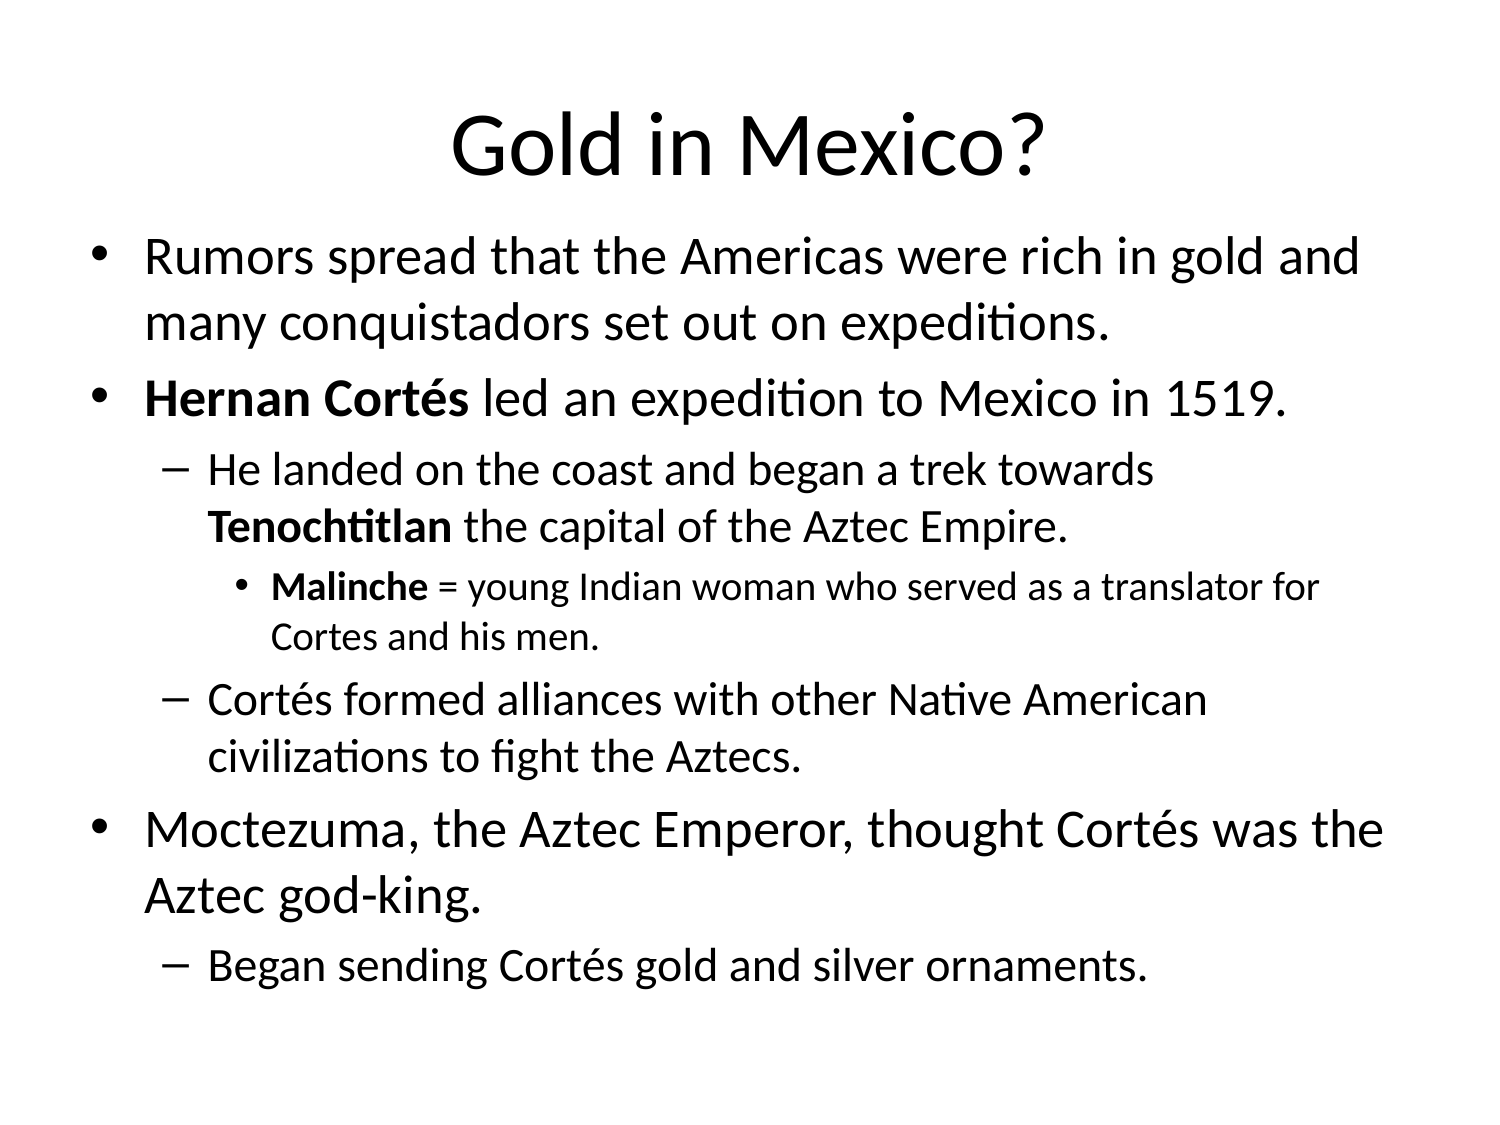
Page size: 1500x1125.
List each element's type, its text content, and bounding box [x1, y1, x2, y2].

list Rumors spread that the Americas were rich in gold and many conquistadors set out on expeditions. Hernan Cortés led an expedition to Mexico in 1519. He landed on the coast and began a trek towards Tenochtitlan the capital of the Aztec Empire. Malinche = young Indian woman who served as a translator for Cortes and his men. Cortés formed alliances with other Native American civilizations to fight the Aztecs. Moctezuma, the Aztec Emperor, thought Cortés was the Aztec god-king. Began sending Cortés gold and silver ornaments. [75, 212, 1425, 1005]
title Gold in Mexico? [75, 45, 1425, 212]
